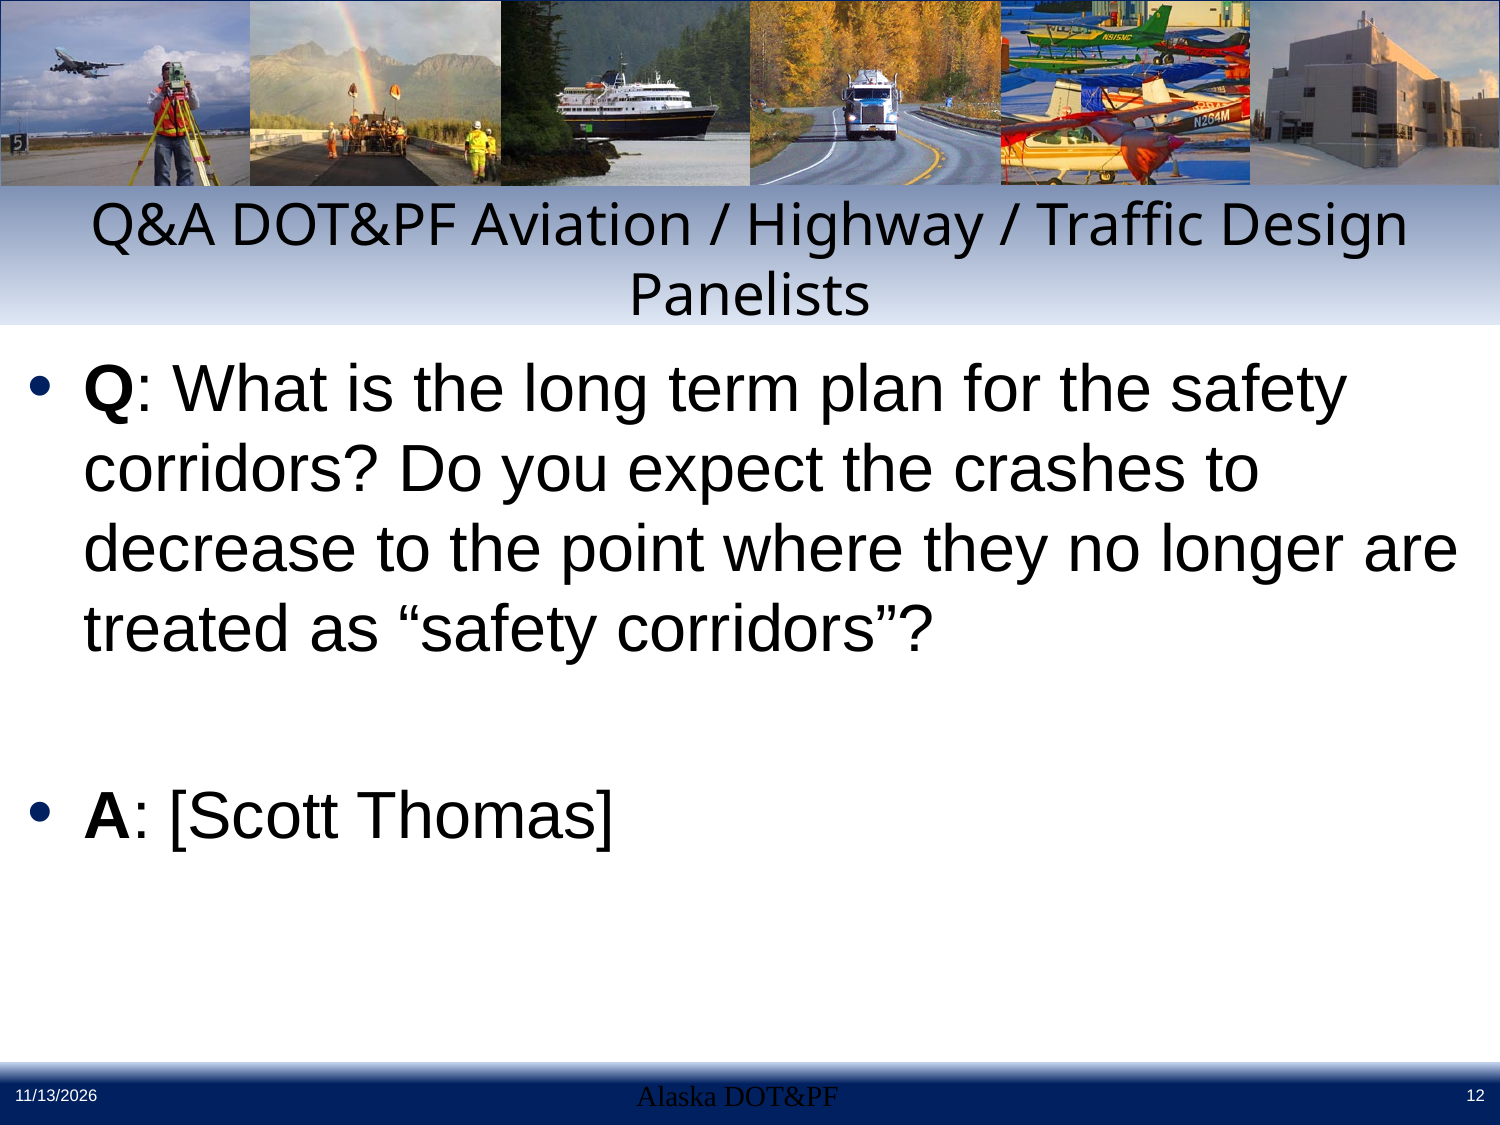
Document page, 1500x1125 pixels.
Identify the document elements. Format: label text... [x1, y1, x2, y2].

slide_number 12 [1149, 1065, 1500, 1125]
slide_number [0, 1065, 350, 1125]
title Q&A DOT&PF Aviation / Highway / Traffic Design Panelists [0, 189, 1500, 325]
picture [1, 1, 1499, 186]
footer Alaska DOT&PF [500, 1065, 975, 1125]
list Q: What is the long term plan for the safety corridors? Do you expect the crashes to decrease to the point where they no longer are treated as “safety corridors”? A: [Scott Thomas] [12, 337, 1488, 1050]
